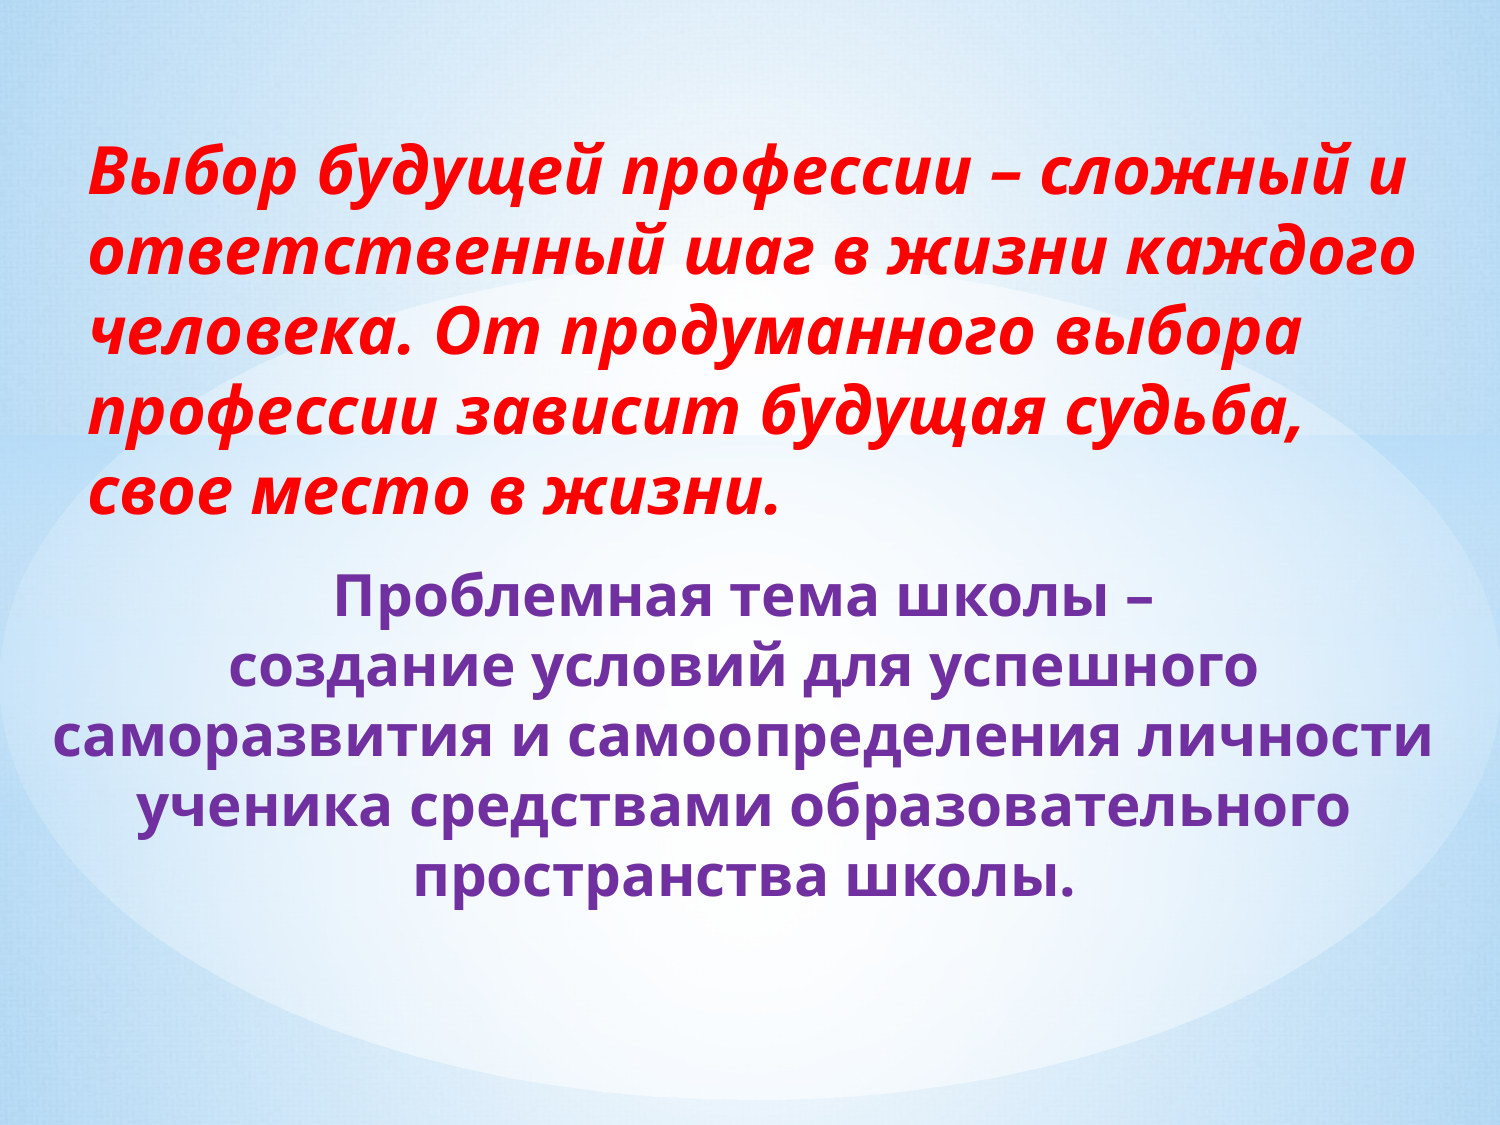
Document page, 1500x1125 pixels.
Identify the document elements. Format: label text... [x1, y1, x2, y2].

title Проблемная тема школы – создание условий для успешного саморазвития и самоопределения личности ученика средствами образовательного пространства школы. [29, 550, 1459, 1071]
list Выбор будущей профессии – сложный и ответственный шаг в жизни каждого человека. От продуманного выбора профессии зависит будущая судьба, свое место в жизни. [64, 120, 1436, 563]
